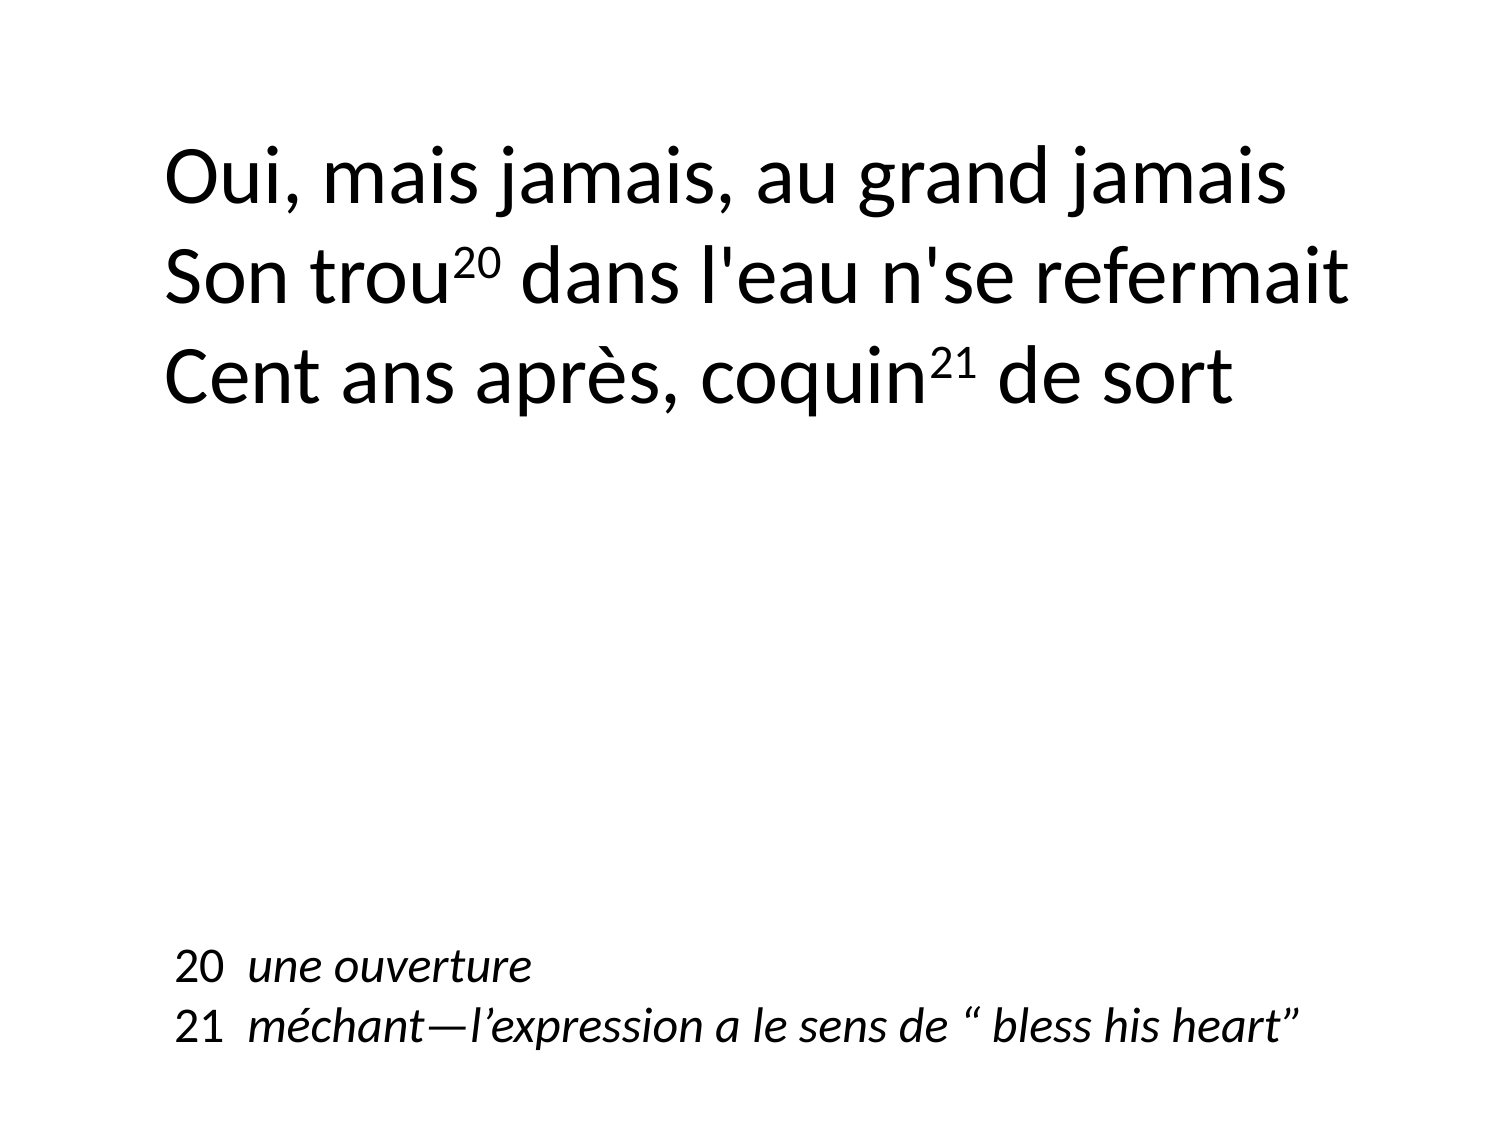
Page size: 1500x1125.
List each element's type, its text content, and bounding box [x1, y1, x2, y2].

text_box Oui, mais jamais, au grand jamais Son trou20 dans l'eau n'se refermait Cent ans après, coquin21 de sort [149, 112, 1500, 528]
text_box 20 une ouverture 21 méchant—l’expression a le sens de “ bless his heart” [159, 924, 1320, 1060]
